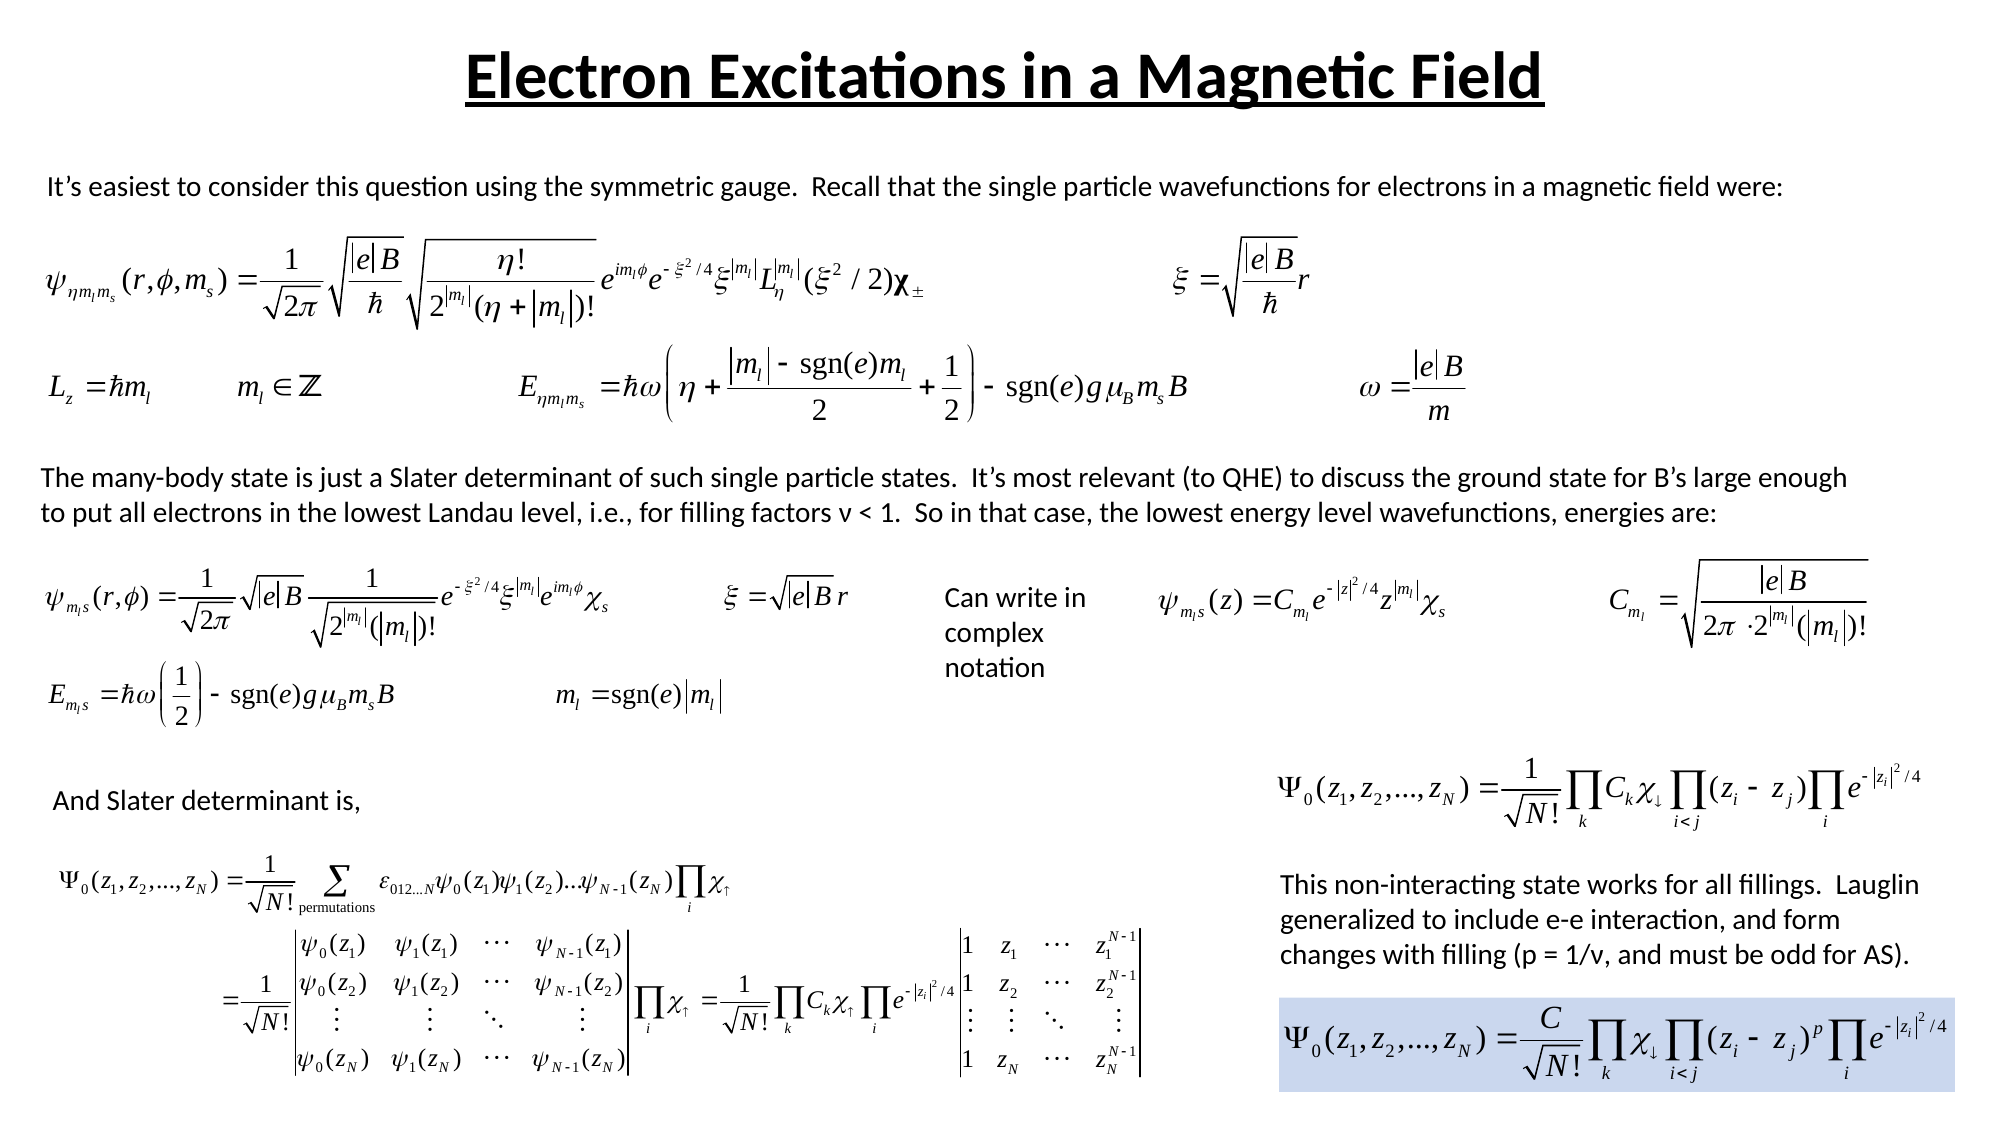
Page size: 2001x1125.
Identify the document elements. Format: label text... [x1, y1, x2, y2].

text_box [1156, 552, 1876, 655]
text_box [55, 847, 1146, 1082]
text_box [43, 559, 855, 734]
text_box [1278, 997, 1955, 1092]
text_box This non-interacting state works for all fillings. Lauglin generalized to include e-e interaction, and form changes with filling (p = 1/ν, and must be odd for AS). [1265, 858, 1957, 978]
text_box The many-body state is just a Slater determinant of such single particle states. It’s most relevant (to QHE) to discuss the ground state for B’s large enough to put all electrons in the lowest Landau level, i.e., for filling factors ν < 1. So in that case, the lowest energy level wavefunctions, energies are: [25, 450, 1876, 536]
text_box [43, 231, 1472, 429]
text_box It’s easiest to consider this question using the symmetric gauge. Recall that the single particle wavefunctions for electrons in a magnetic field were: [32, 160, 1828, 210]
text_box Can write in complex notation [929, 570, 1138, 691]
text_box Electron Excitations in a Magnetic Field [450, 24, 1560, 119]
text_box And Slater determinant is, [37, 773, 420, 824]
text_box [1272, 749, 1929, 839]
